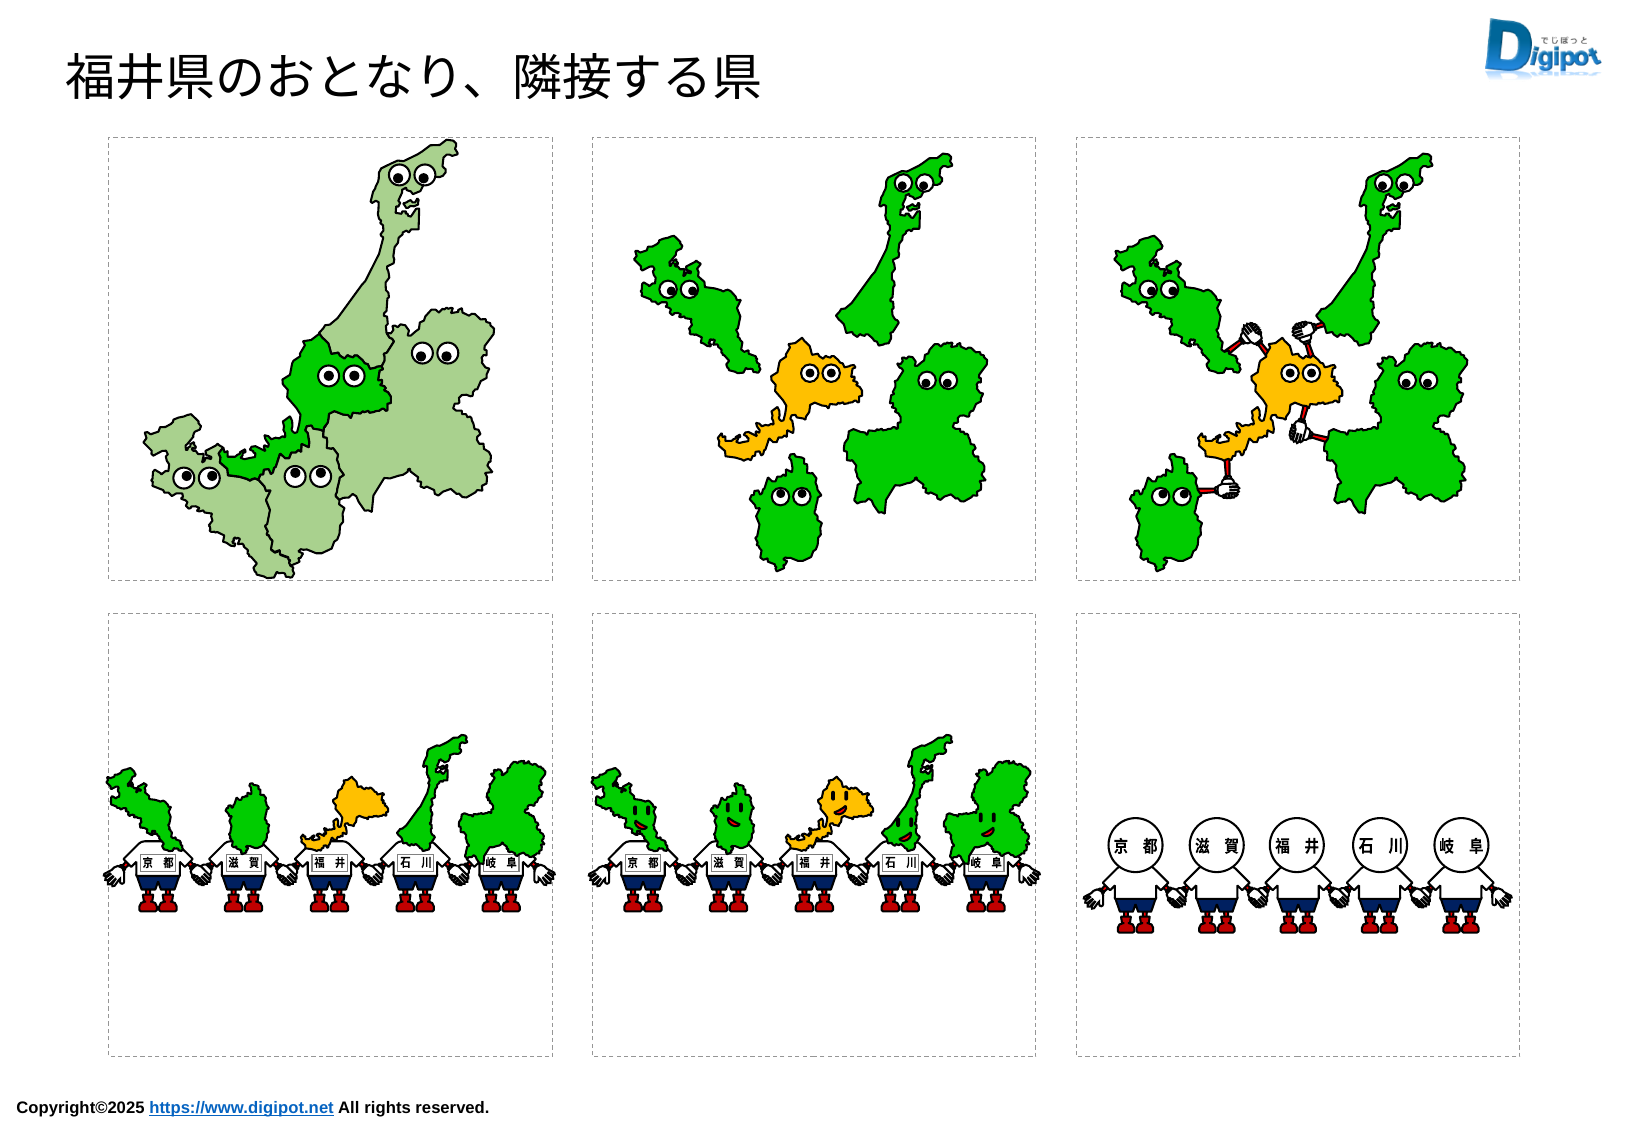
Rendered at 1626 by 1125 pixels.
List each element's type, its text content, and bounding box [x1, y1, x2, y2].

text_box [143, 139, 495, 579]
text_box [104, 734, 554, 912]
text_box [634, 153, 988, 572]
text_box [1084, 817, 1511, 933]
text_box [589, 734, 1039, 912]
text_box 福井県のおとなり、隣接する県 [50, 38, 777, 113]
picture [1485, 18, 1602, 82]
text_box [1114, 153, 1468, 572]
